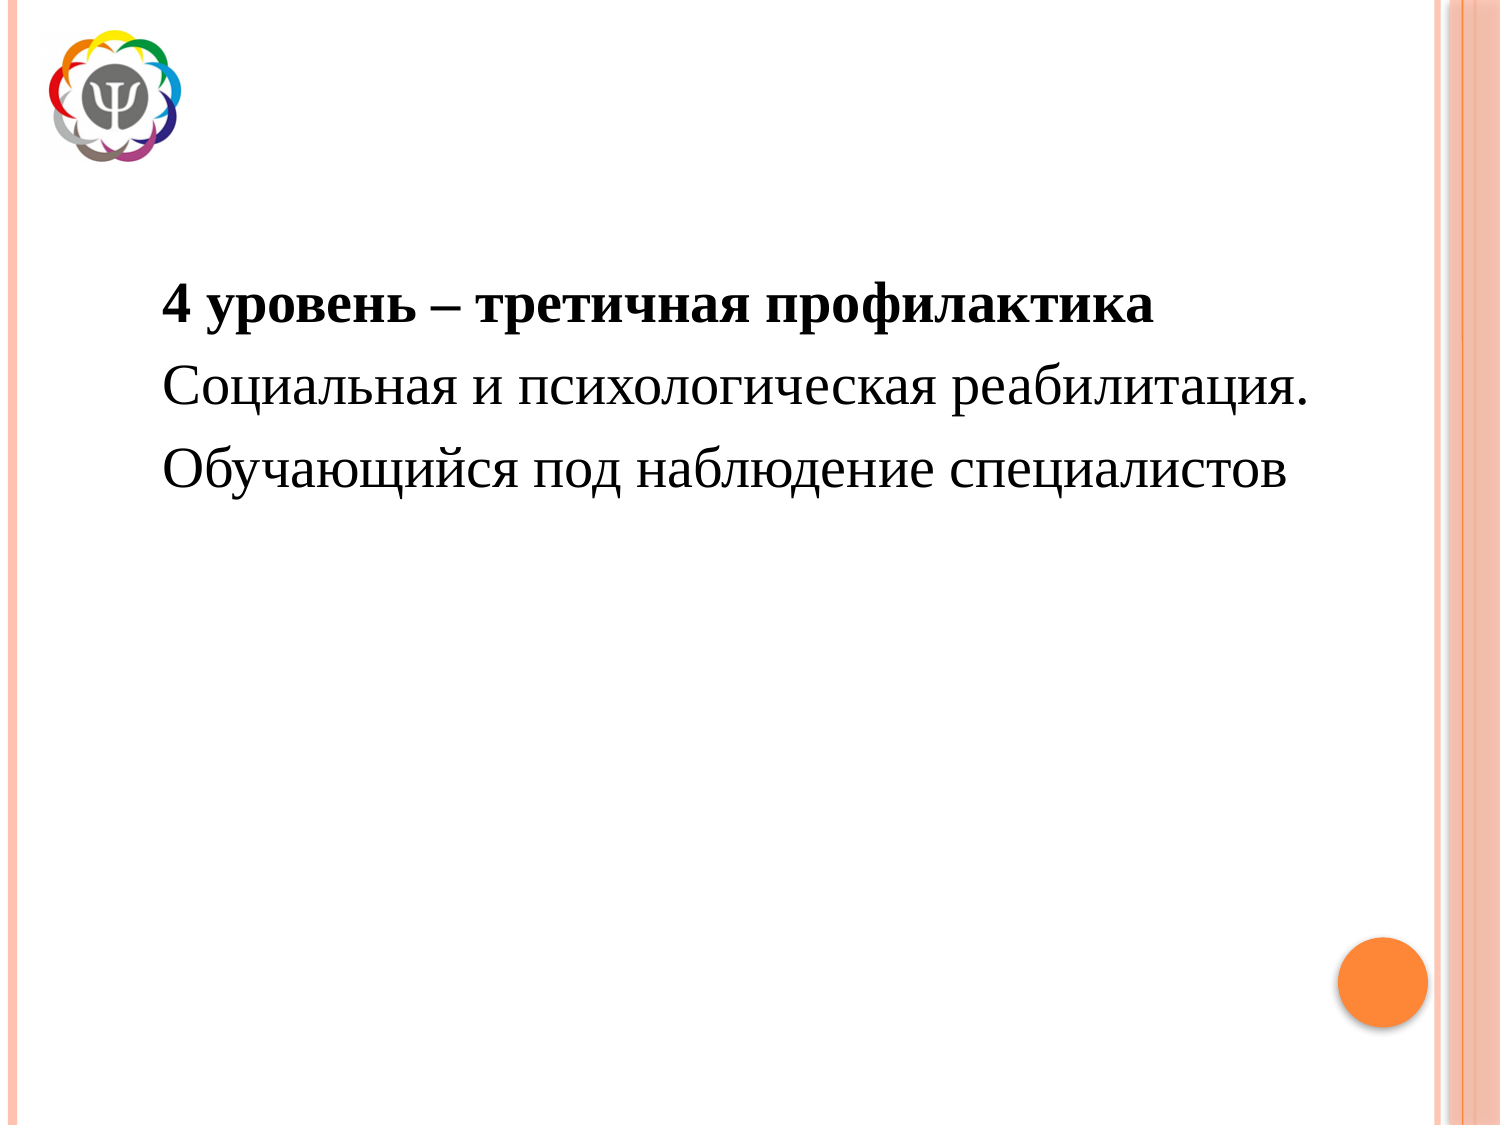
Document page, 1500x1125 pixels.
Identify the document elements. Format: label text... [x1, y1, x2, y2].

picture [40, 30, 185, 163]
list 4 уровень – третичная профилактика Социальная и психологическая реабилитация. Обучающийся под наблюдение специалистов [147, 184, 1500, 887]
